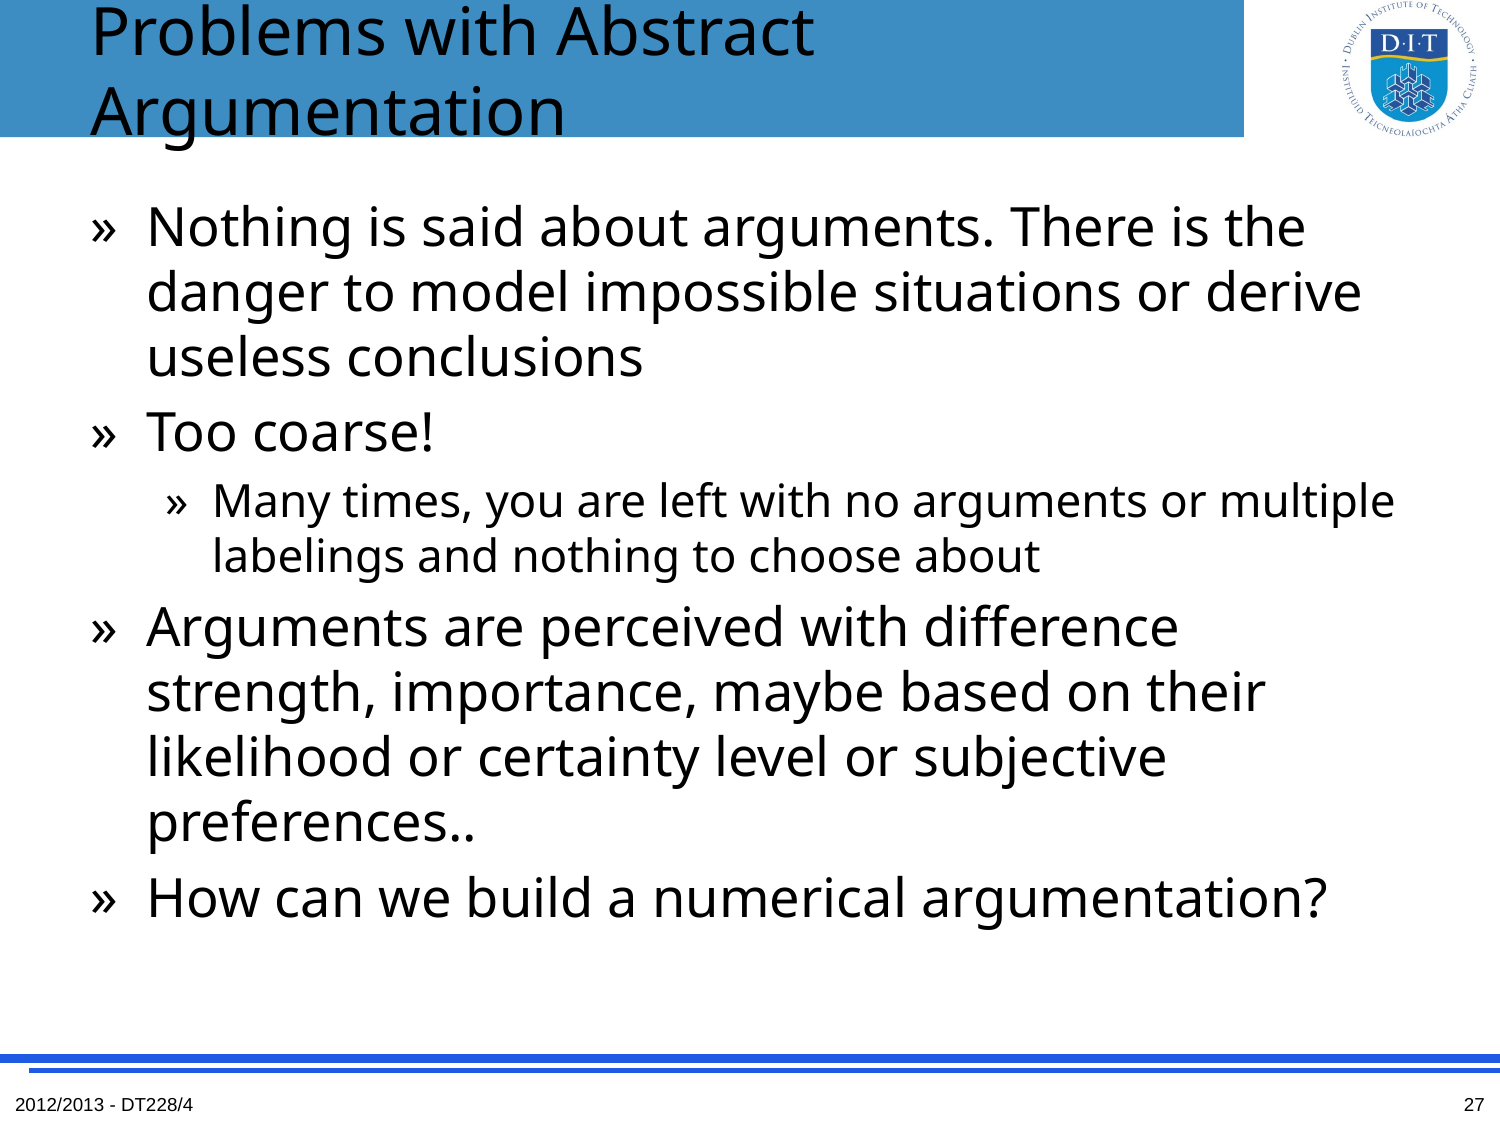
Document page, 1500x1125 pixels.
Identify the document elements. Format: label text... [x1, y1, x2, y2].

title Problems with Abstract Argumentation [74, 0, 1259, 138]
picture [1340, 0, 1478, 138]
slide_number 27 [1149, 1084, 1500, 1125]
list Nothing is said about arguments. There is the danger to model impossible situations or derive useless conclusions Too coarse! Many times, you are left with no arguments or multiple labelings and nothing to choose about Arguments are perceived with difference strength, importance, maybe based on their likelihood or certainty level or subjective preferences.. How can we build a numerical argumentation? [74, 184, 1426, 1051]
slide_number 2012/2013 - DT228/4 [0, 1084, 351, 1125]
